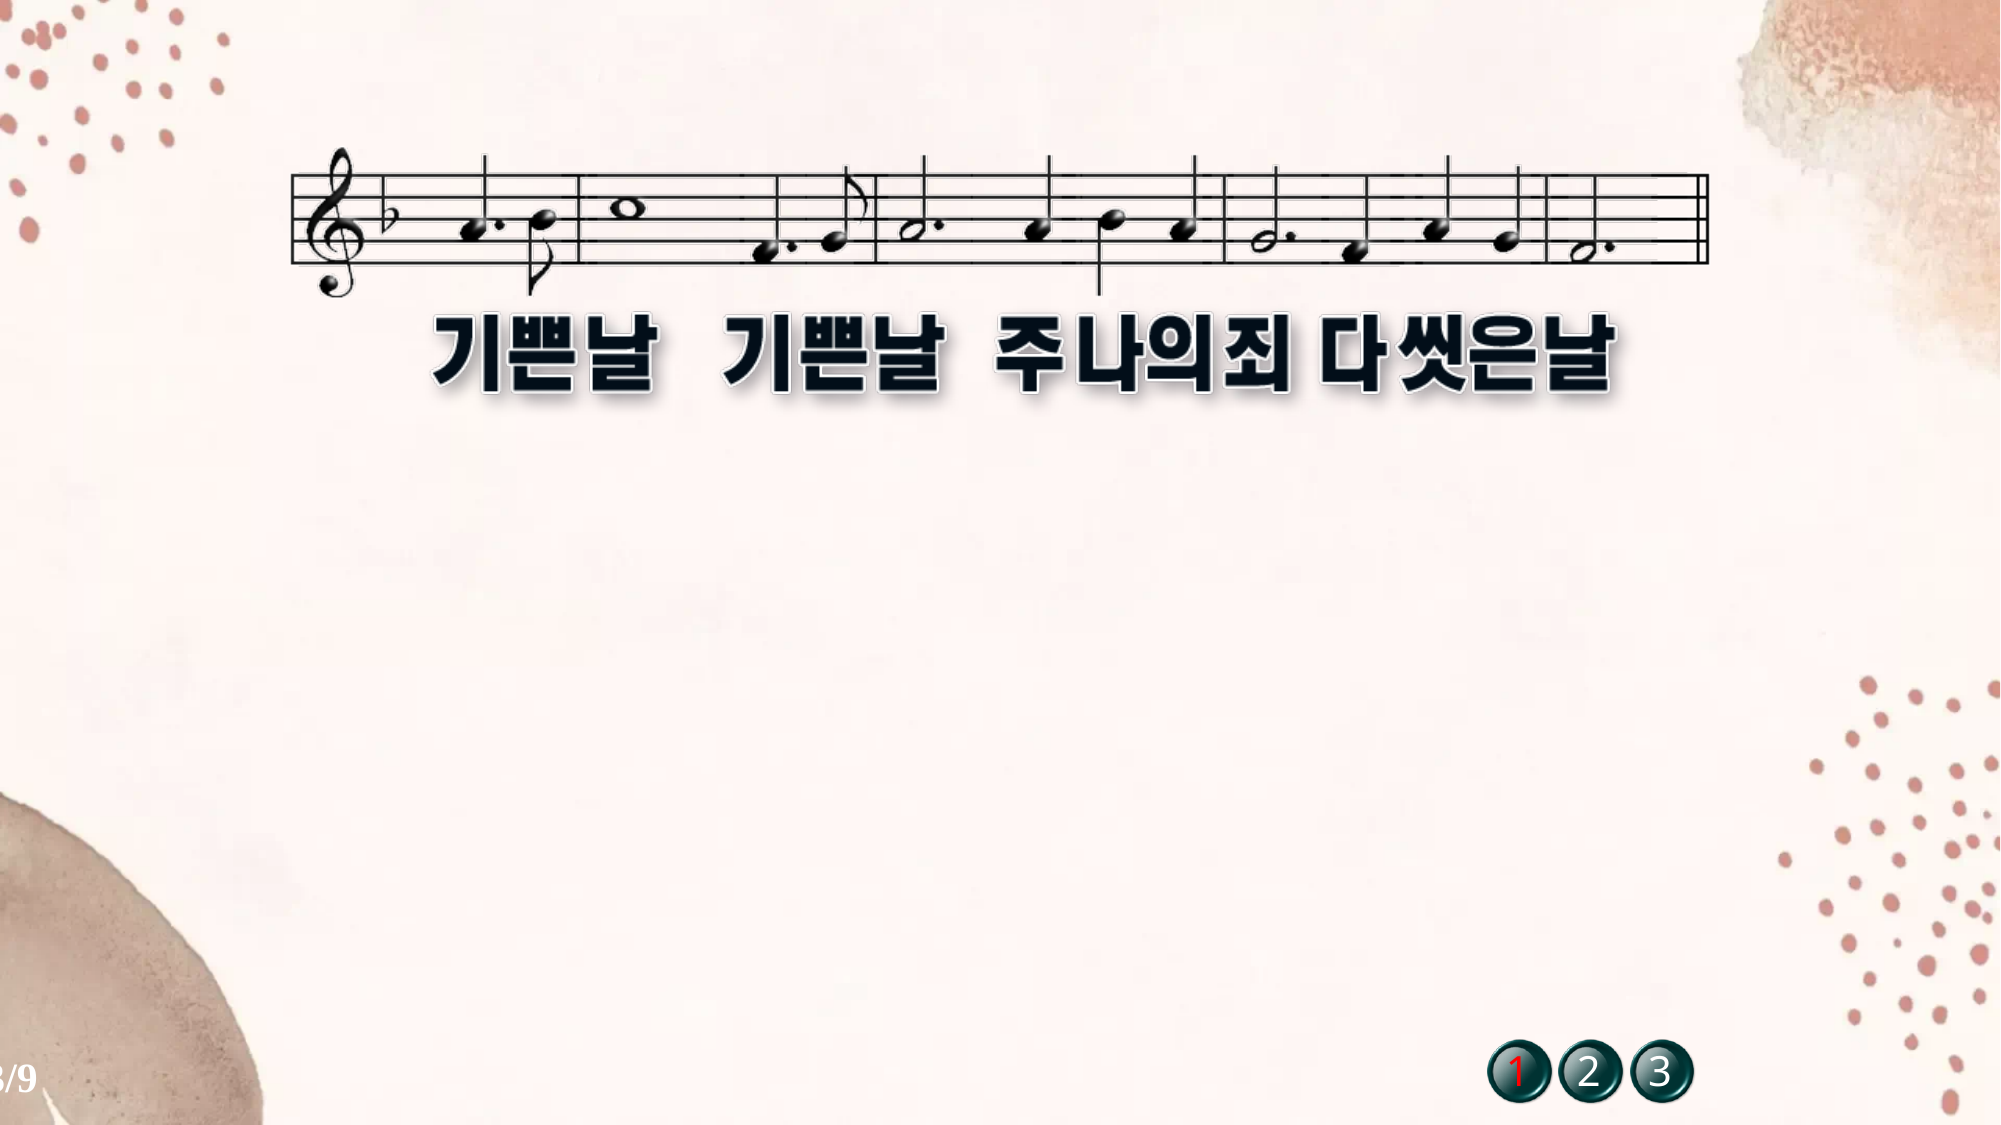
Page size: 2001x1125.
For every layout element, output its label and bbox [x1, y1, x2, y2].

picture [0, 0, 2001, 1125]
text_box [1484, 1035, 1555, 1106]
text_box [1555, 1035, 1626, 1106]
text_box [1627, 1035, 1697, 1106]
